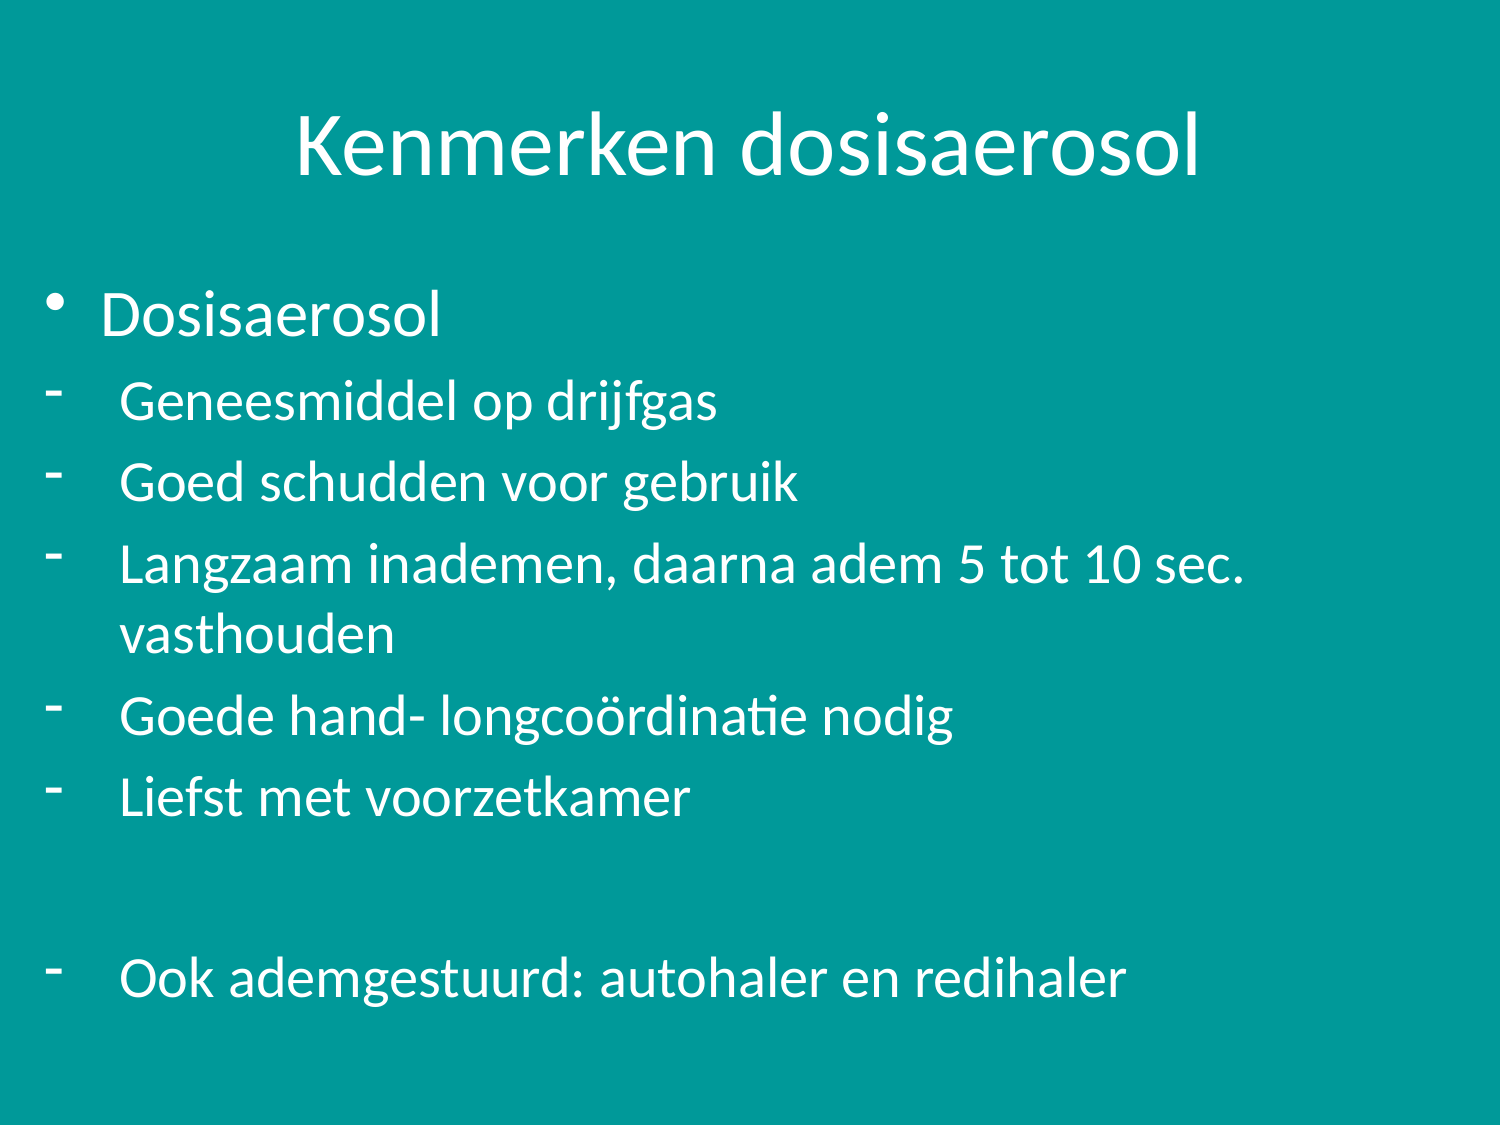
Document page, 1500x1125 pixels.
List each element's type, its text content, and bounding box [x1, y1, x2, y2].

list Dosisaerosol Geneesmiddel op drijfgas Goed schudden voor gebruik Langzaam inademen, daarna adem 5 tot 10 sec. vasthouden Goede hand- longcoördinatie nodig Liefst met voorzetkamer Ook ademgestuurd: autohaler en redihaler [29, 262, 1500, 1094]
title Kenmerken dosisaerosol [75, 45, 1425, 233]
